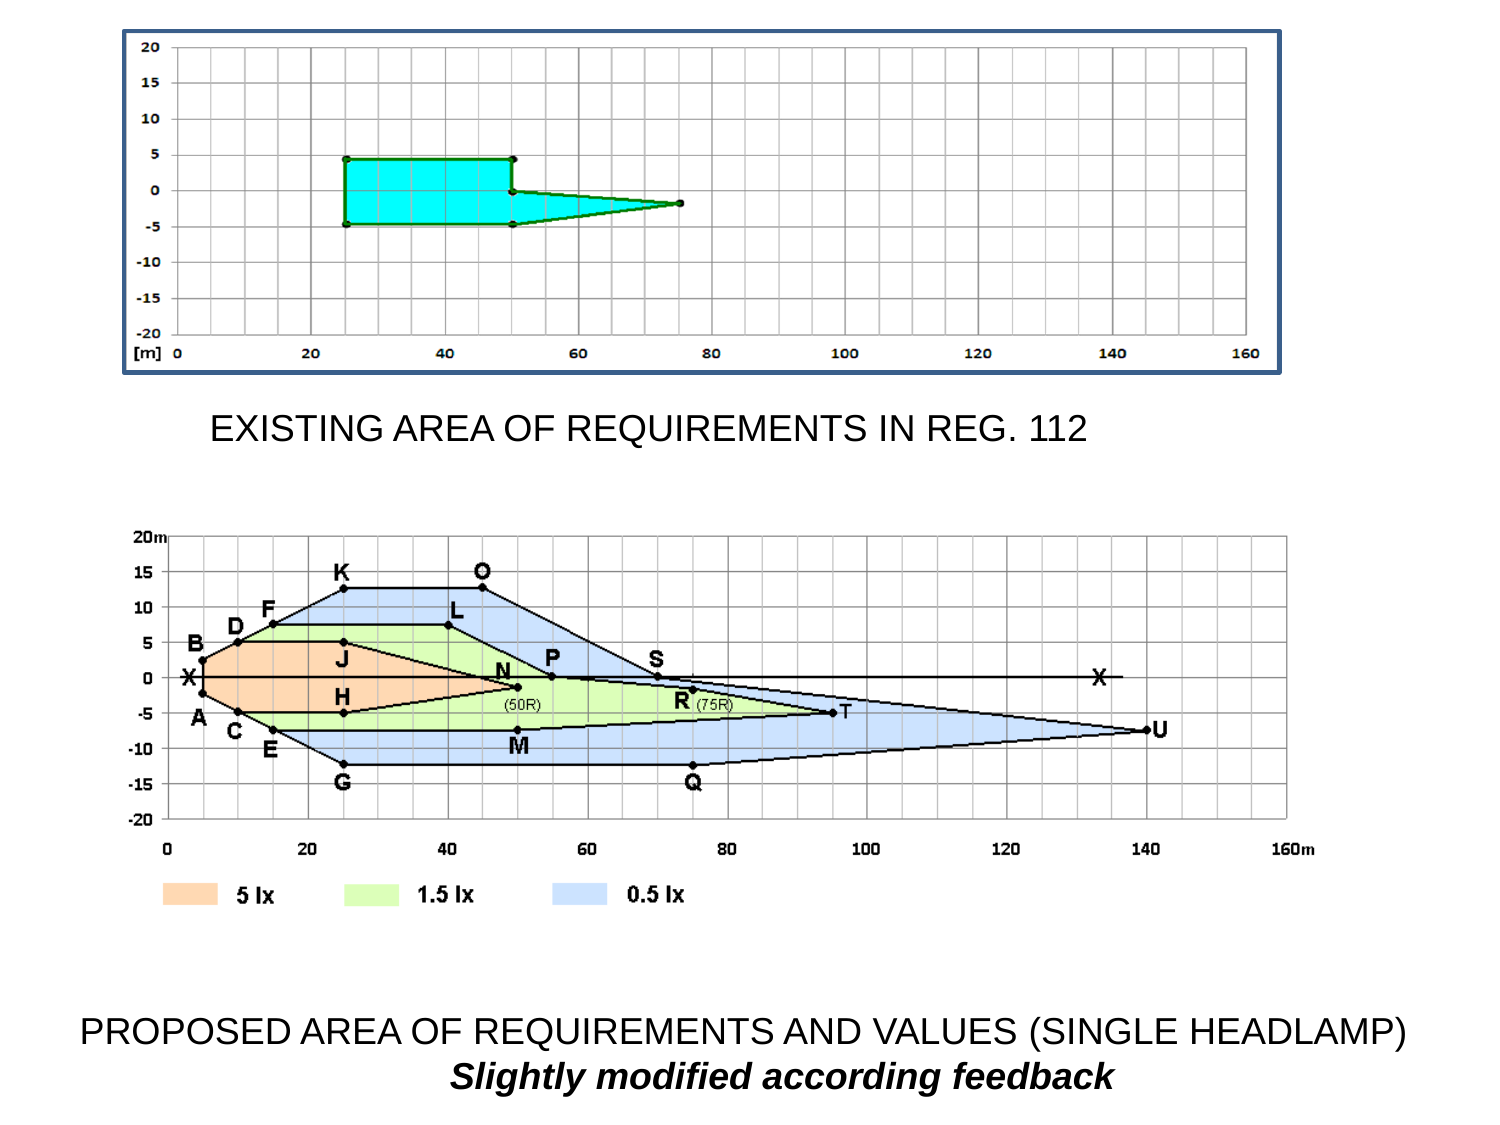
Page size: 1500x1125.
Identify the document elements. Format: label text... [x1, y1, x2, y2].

text_box PROPOSED AREA OF REQUIREMENTS AND VALUES (SINGLE HEADLAMP) Slightly modified according feedback [64, 999, 1500, 1105]
text_box EXISTING AREA OF REQUIREMENTS IN REG. 112 [194, 397, 1223, 457]
picture [111, 514, 1341, 927]
text_box [122, 29, 1282, 375]
